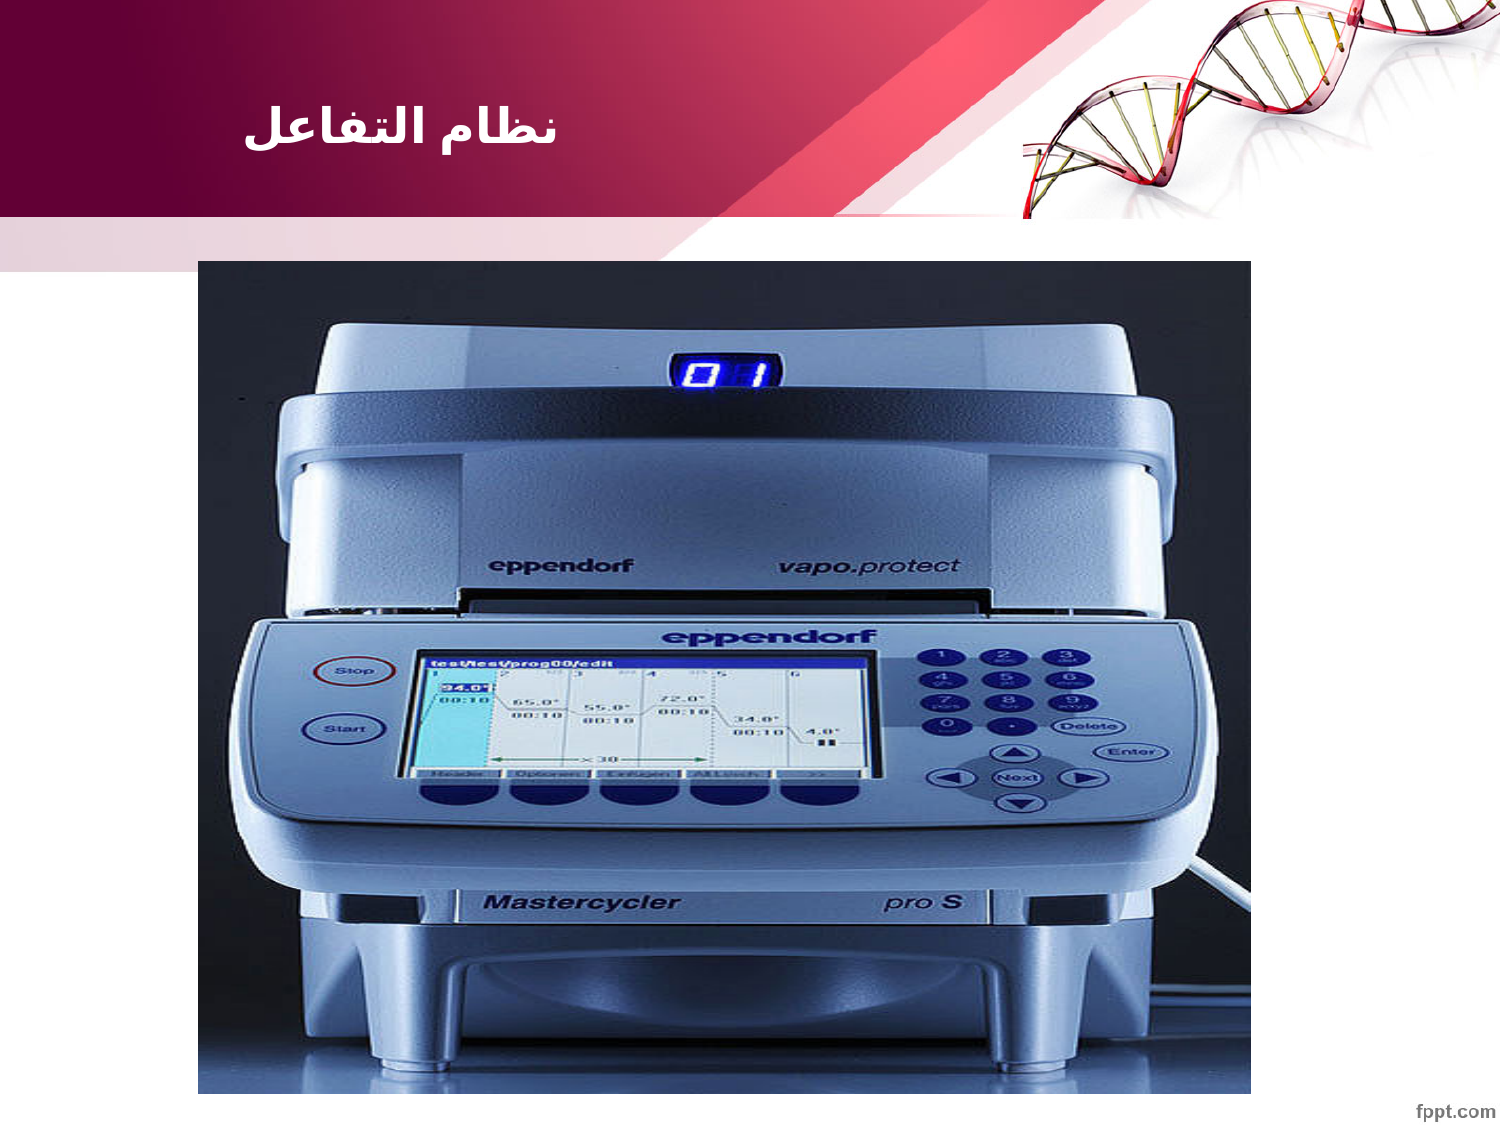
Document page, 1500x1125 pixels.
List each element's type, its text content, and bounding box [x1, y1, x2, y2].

picture [0, 0, 1500, 1125]
title نظام التفاعل [73, 86, 575, 162]
